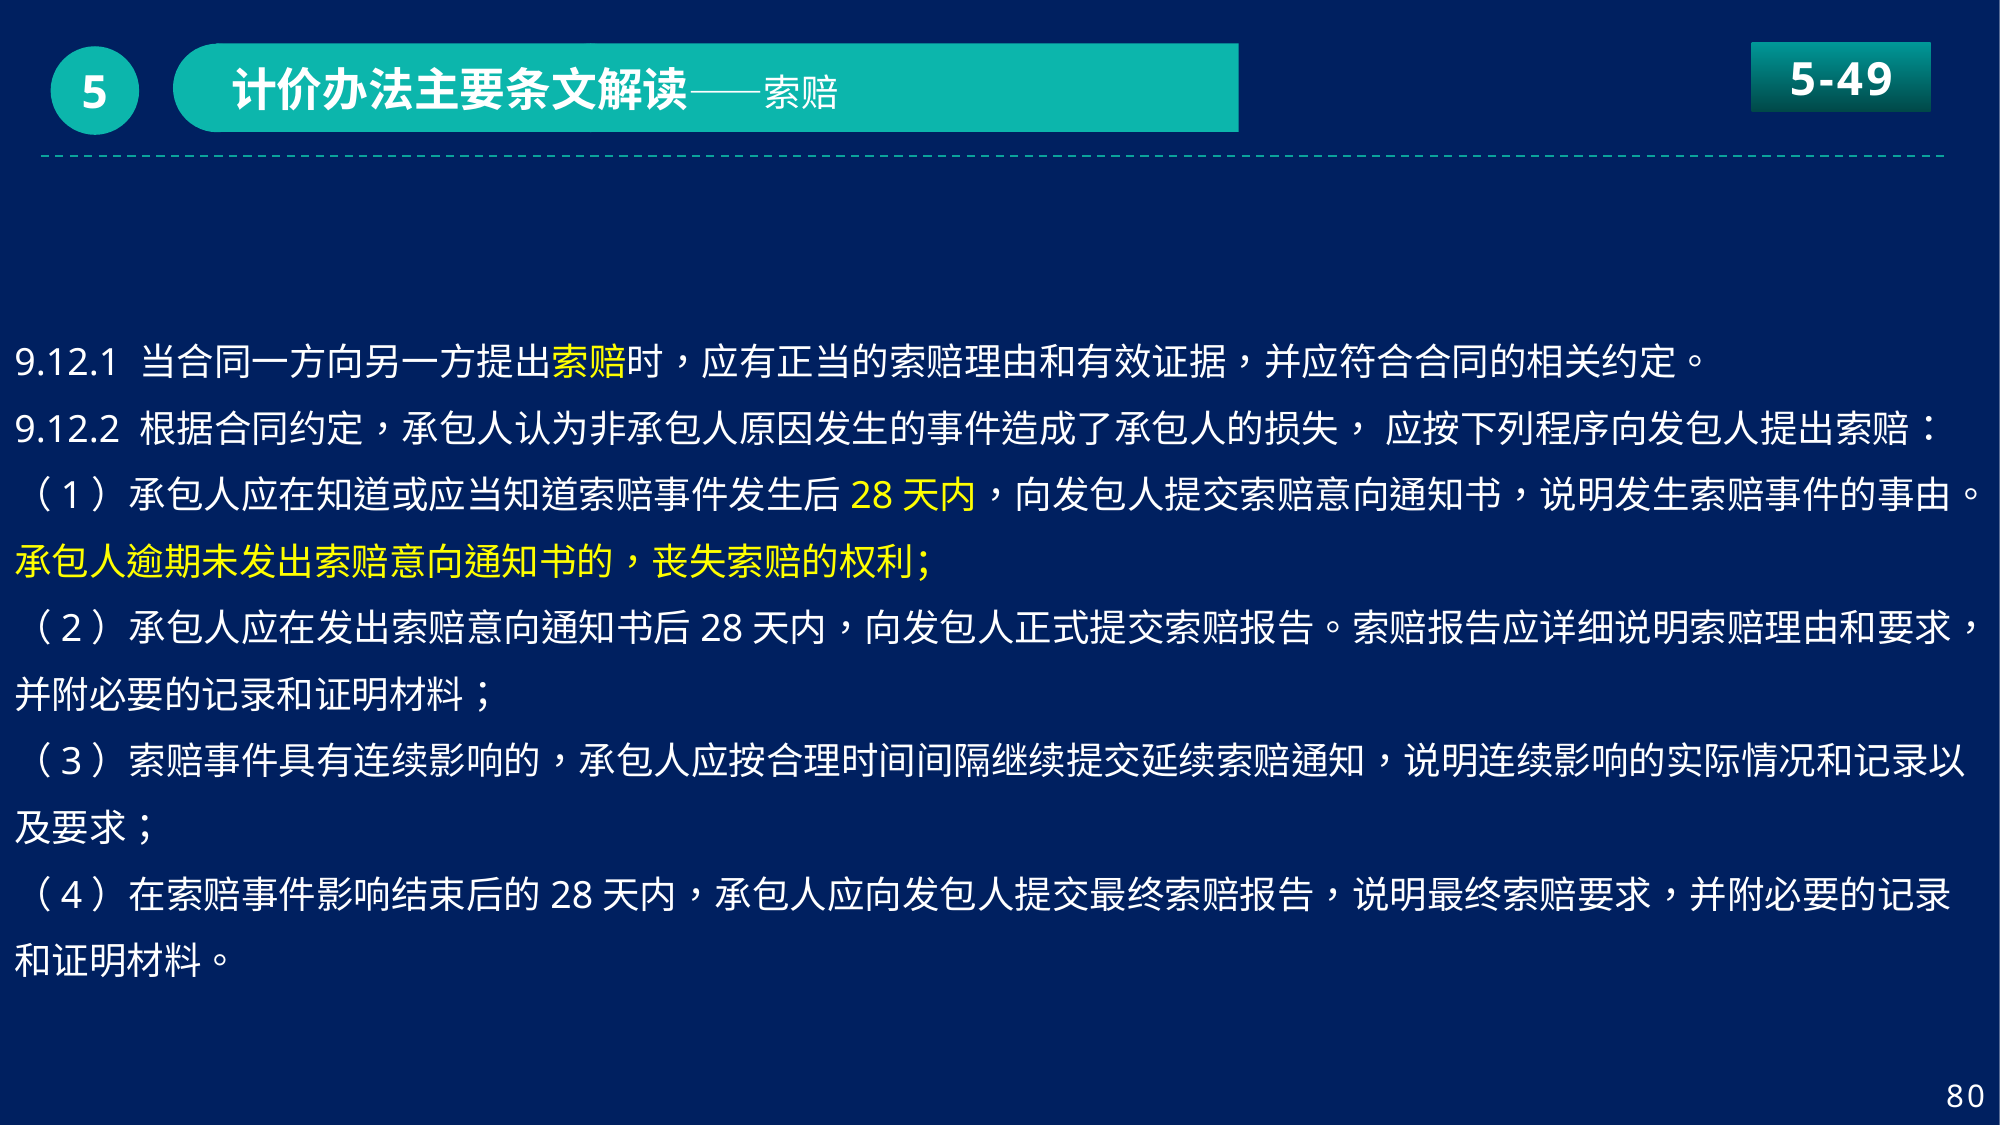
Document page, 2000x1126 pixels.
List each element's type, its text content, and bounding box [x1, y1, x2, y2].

text_box 9.12.1 当合同一方向另一方提出索赔时，应有正当的索赔理由和有效证据，并应符合合同的相关约定。 9.12.2 根据合同约定，承包人认为非承包人原因发生的事件造成了承包人的损失， 应按下列程序向发包人提出索赔： （1）承包人应在知道或应当知道索赔事件发生后28天内，向发包人提交索赔意向通知书，说明发生索赔事件的事由。承包人逾期未发出索赔意向通知书的，丧失索赔的权利； （2）承包人应在发出索赔意向通知书后28天内，向发包人正式提交索赔报告。索赔报告应详细说明索赔理由和要求，并附必要的记录和证明材料； （3）索赔事件具有连续影响的，承包人应按合理时间间隔继续提交延续索赔通知，说明连续影响的实际情况和记录以及要求； （4）在索赔事件影响结束后的28天内，承包人应向发包人提交最终索赔报告，说明最终索赔要求，并附必要的记录和证明材料。 [0, 309, 2000, 990]
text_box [40, 43, 1950, 157]
text_box 80 [1905, 1065, 2000, 1126]
